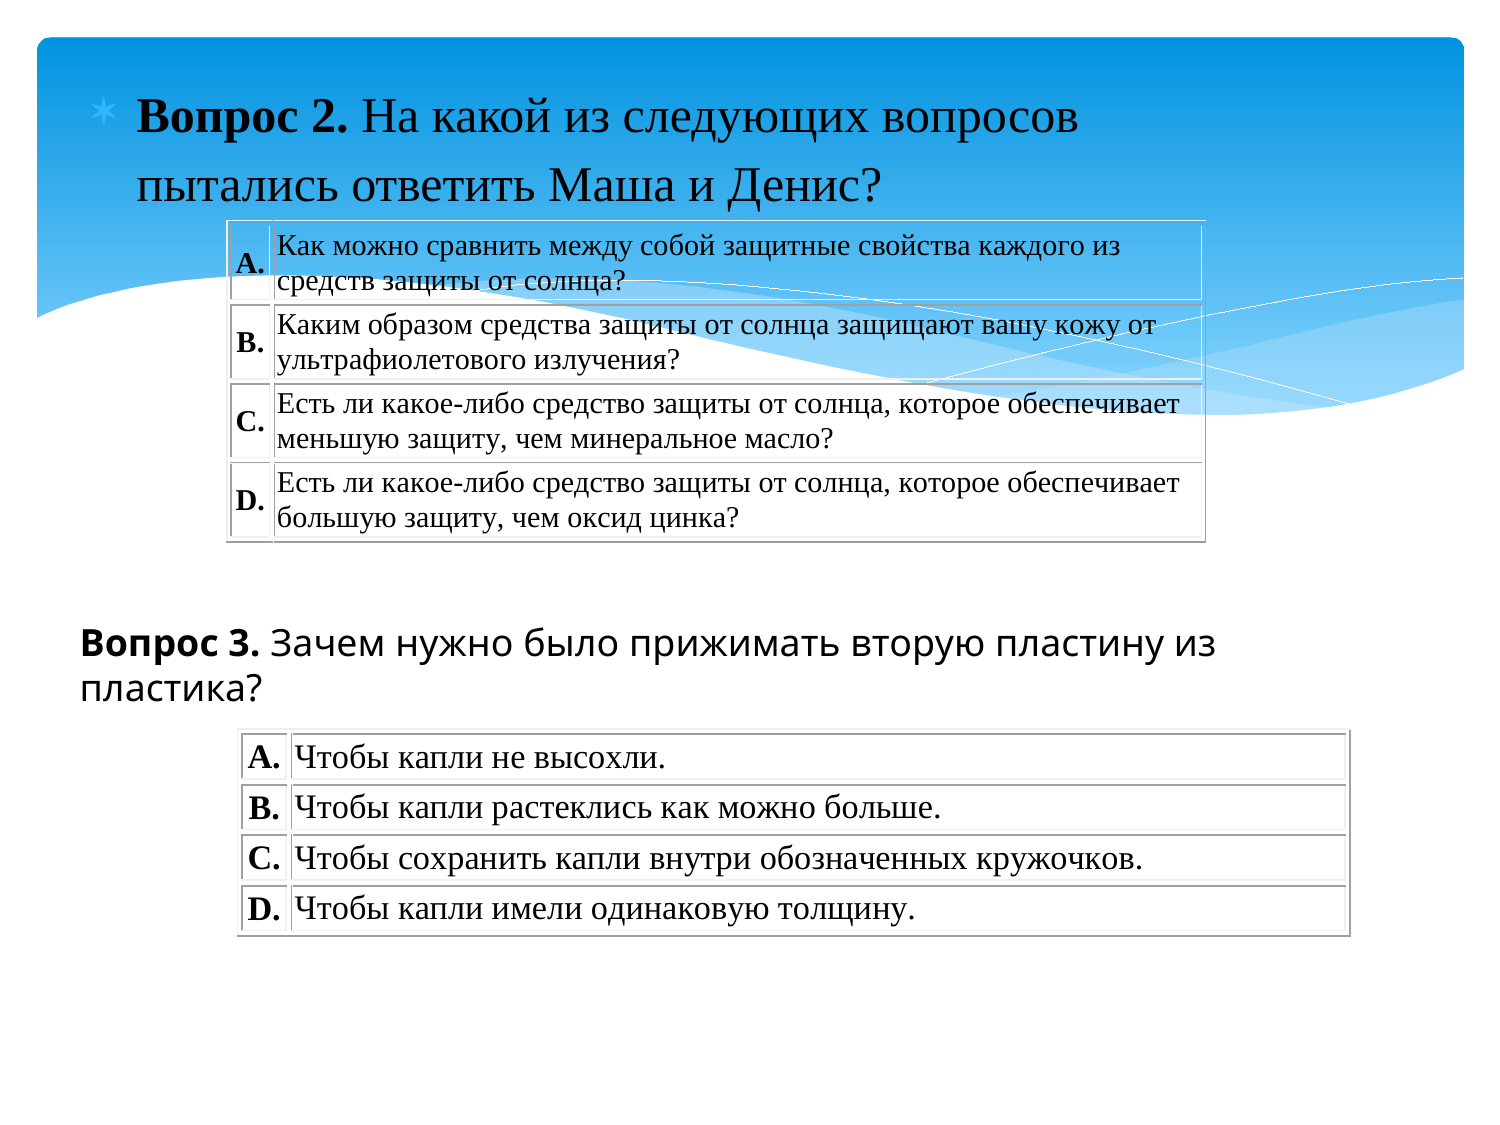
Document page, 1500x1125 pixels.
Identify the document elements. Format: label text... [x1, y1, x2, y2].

list Вопрос 2. На какой из следующих вопросов пытались ответить Маша и Денис? [76, 66, 1292, 539]
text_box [159, 219, 1271, 599]
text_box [160, 727, 1424, 1000]
text_box Вопрос 3. Зачем нужно было прижимать вторую пластину из пластика? [64, 611, 1424, 716]
